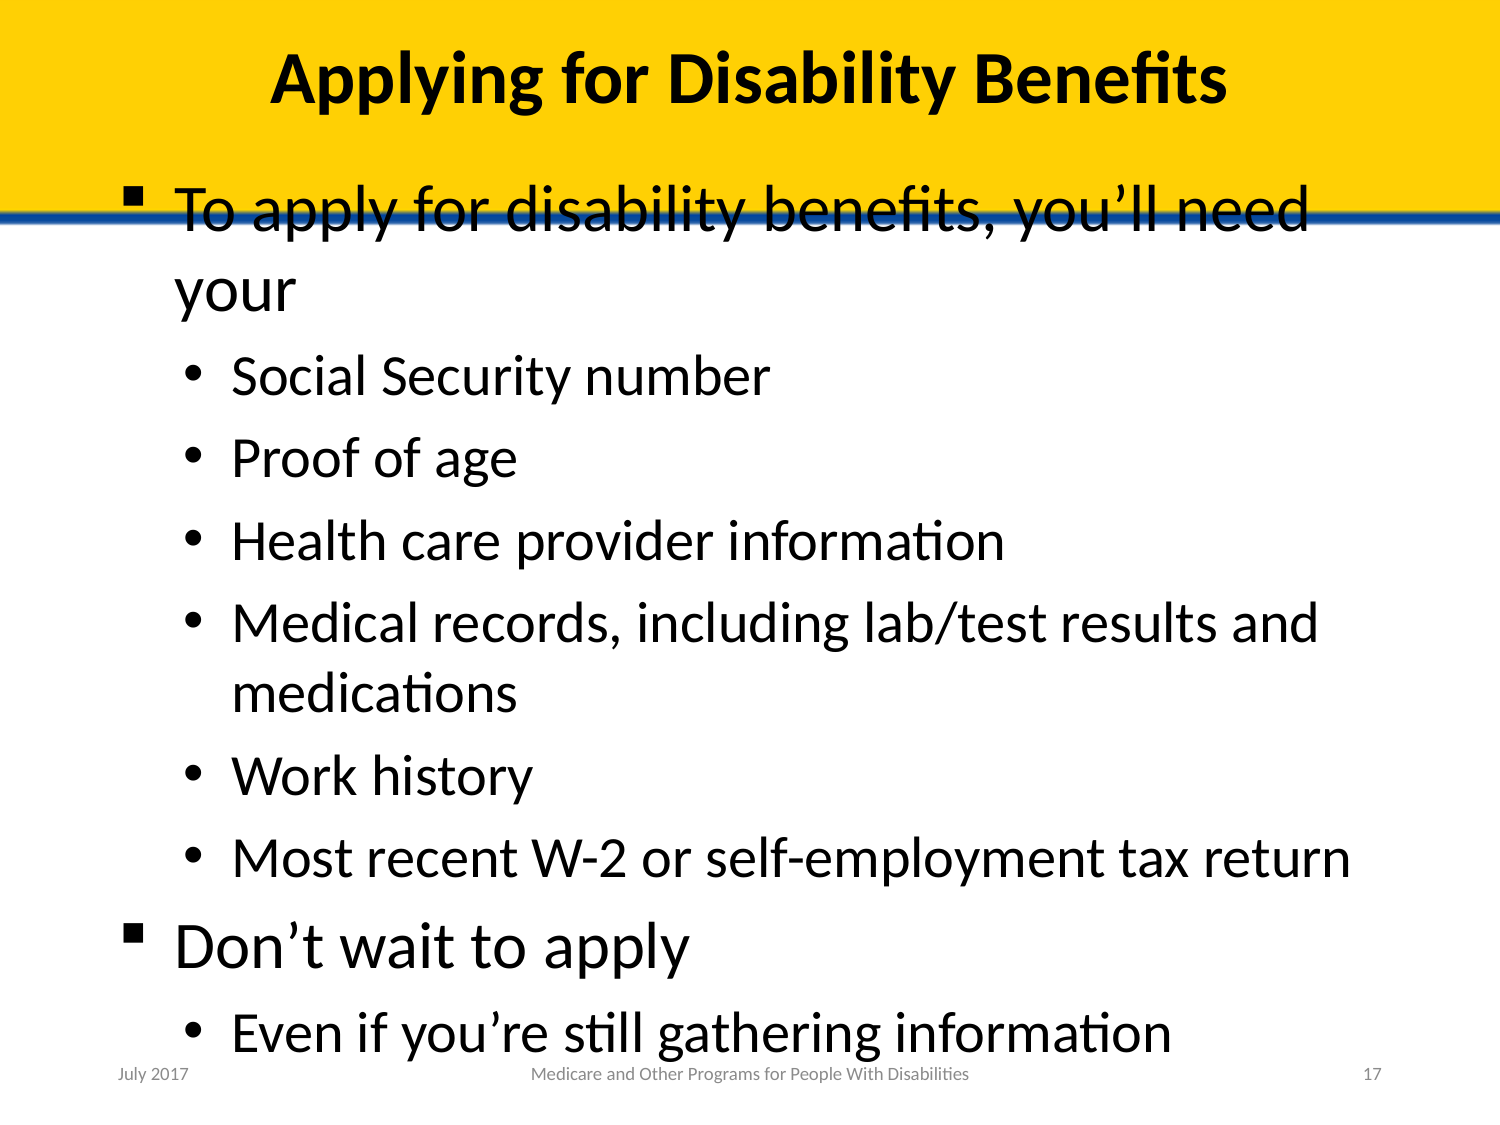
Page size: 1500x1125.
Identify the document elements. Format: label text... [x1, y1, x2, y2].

footer Medicare and Other Programs for People With Disabilities [496, 1042, 1004, 1103]
slide_number 17 [1059, 1042, 1397, 1103]
list To apply for disability benefits, you’ll need your Social Security number Proof of age Health care provider information Medical records, including lab/test results and medications Work history Most recent W-2 or self-employment tax return Don’t wait to apply Even if you’re still gathering information [103, 157, 1397, 979]
picture [0, 0, 1500, 1125]
title Applying for Disability Benefits [103, 2, 1397, 156]
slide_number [103, 1042, 441, 1103]
